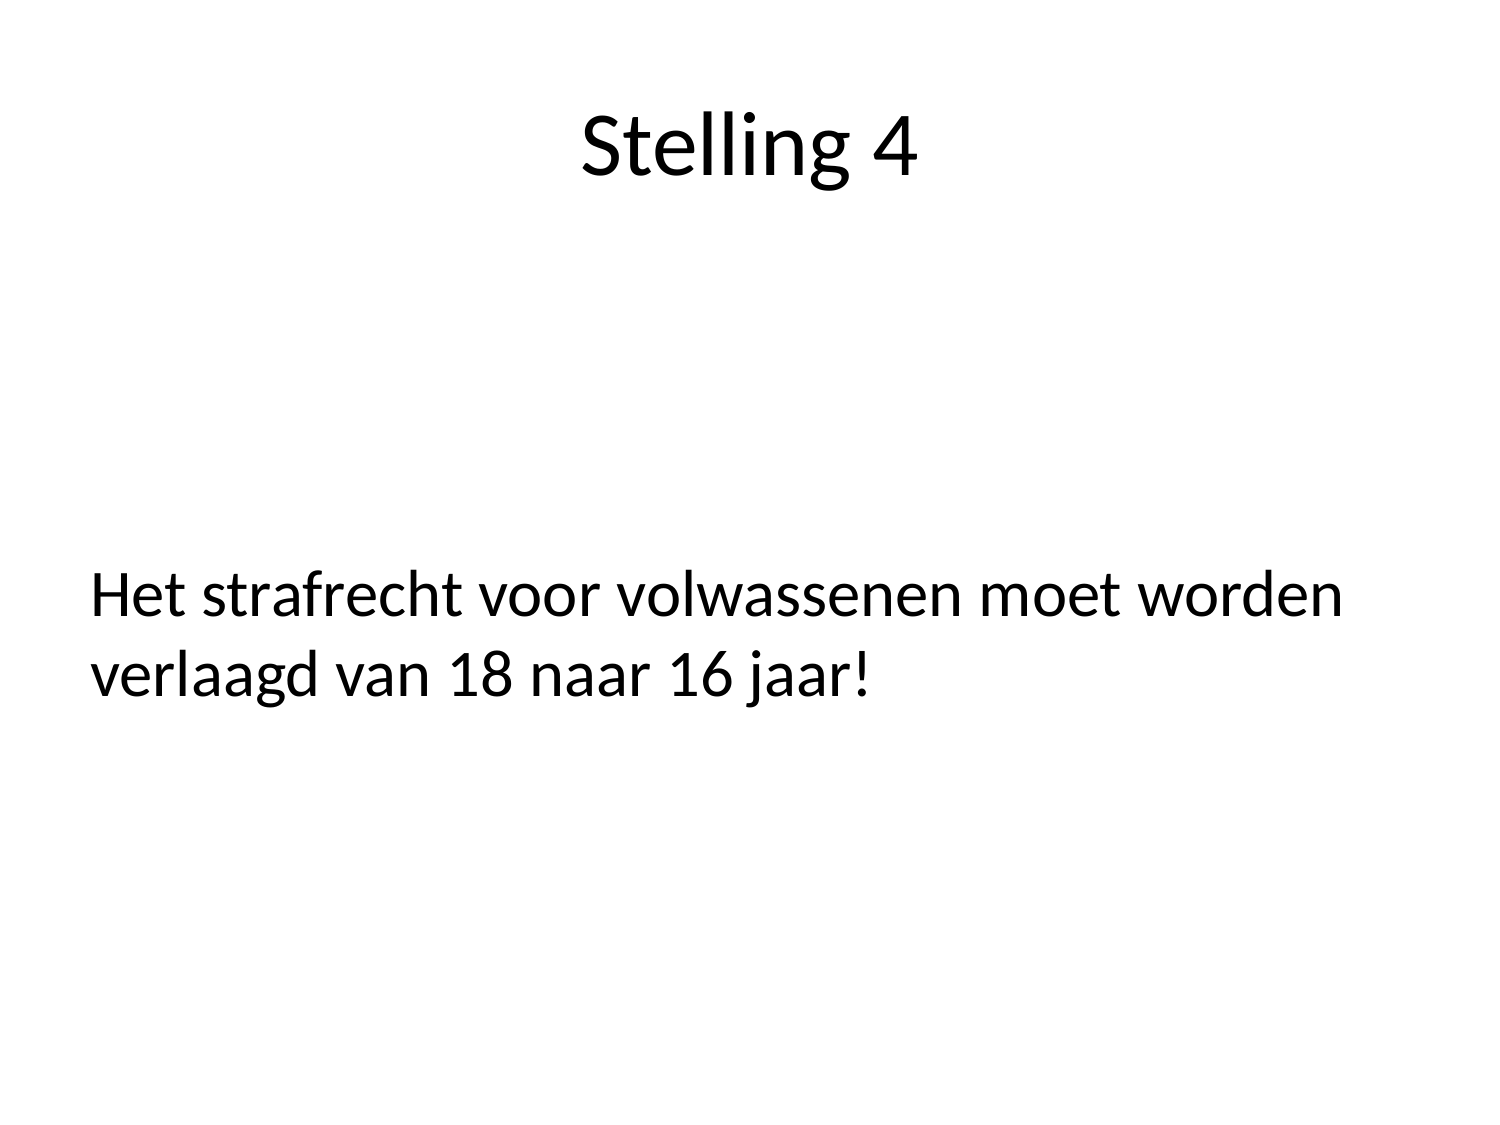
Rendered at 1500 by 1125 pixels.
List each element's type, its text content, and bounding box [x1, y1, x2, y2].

title Stelling 4 [75, 45, 1425, 233]
list Het strafrecht voor volwassenen moet worden verlaagd van 18 naar 16 jaar! [75, 262, 1425, 1005]
